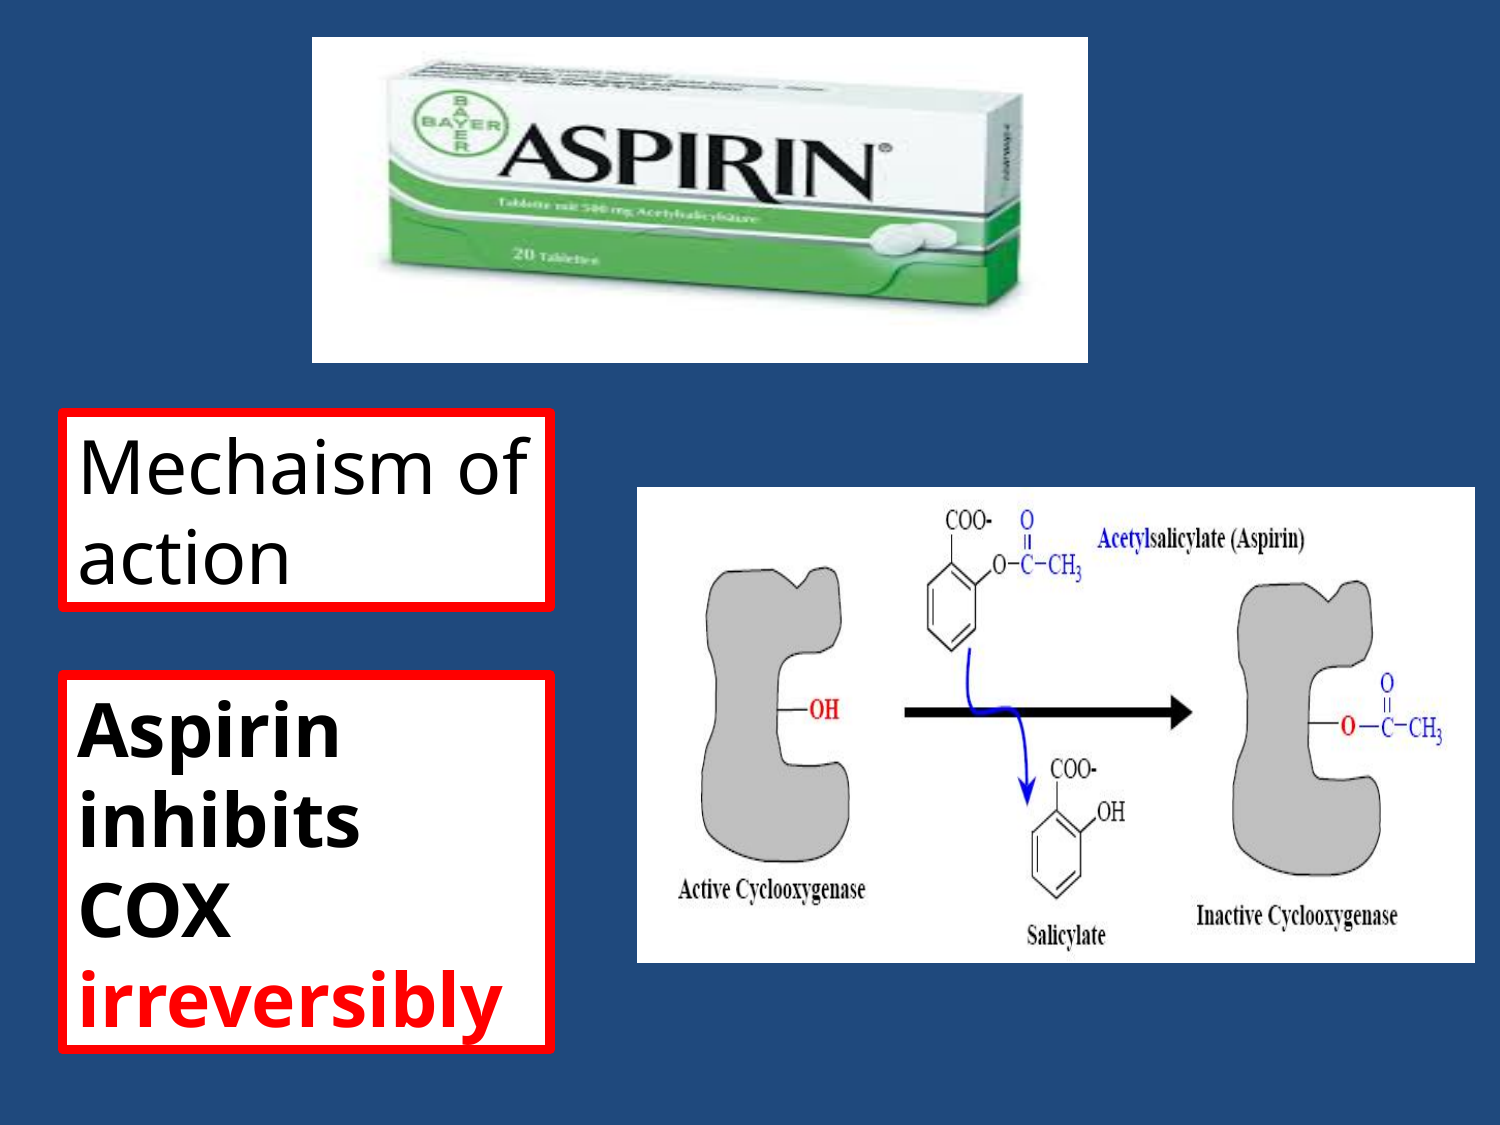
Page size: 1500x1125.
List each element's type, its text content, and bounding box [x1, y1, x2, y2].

text_box Aspirin inhibits COX irreversibly [62, 674, 550, 1050]
picture [312, 37, 1088, 363]
text_box Mechaism of action [62, 412, 550, 608]
picture [637, 487, 1476, 963]
